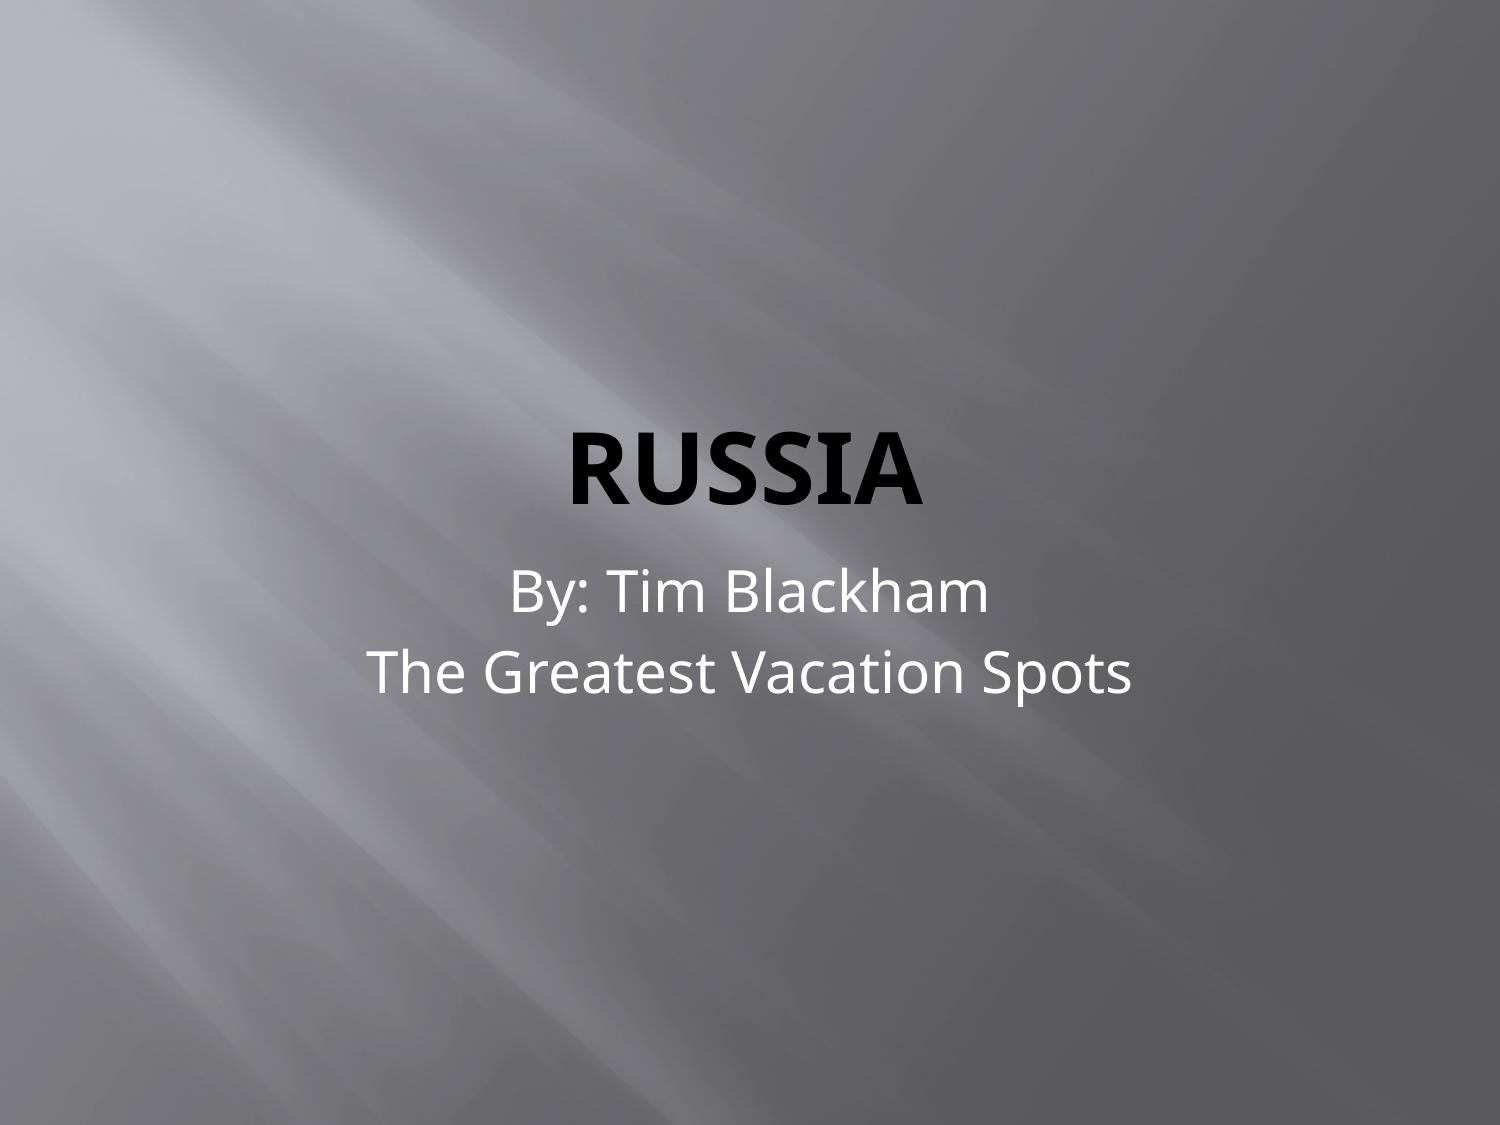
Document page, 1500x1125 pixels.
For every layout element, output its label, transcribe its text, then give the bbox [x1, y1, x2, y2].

title Russia [69, 224, 1420, 525]
subtitle By: Tim Blackham The Greatest Vacation Spots [225, 546, 1275, 834]
